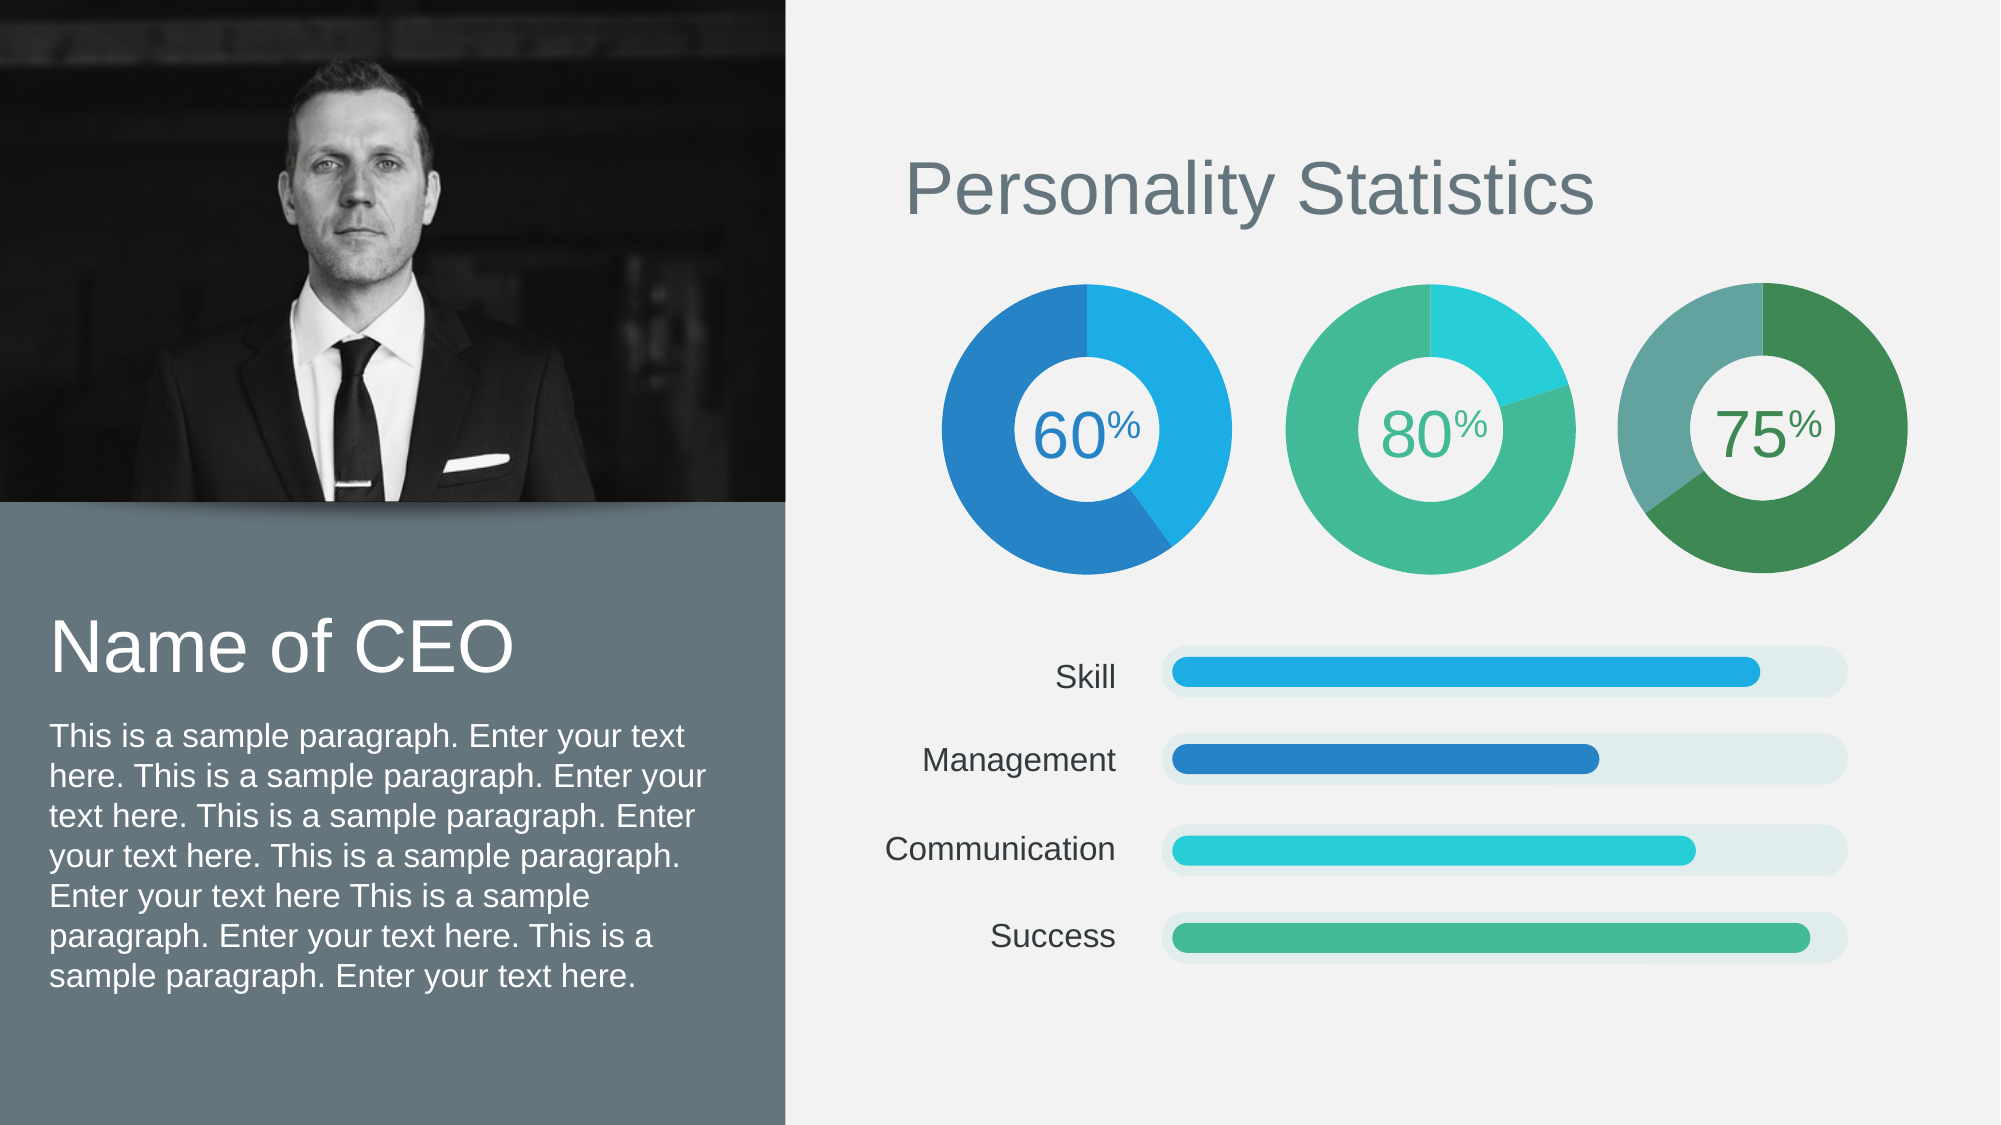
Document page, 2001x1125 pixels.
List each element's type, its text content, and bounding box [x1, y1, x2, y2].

chart [1272, 278, 1589, 581]
text_box Name of CEO [33, 588, 534, 700]
picture [0, 0, 786, 588]
chart [1604, 276, 1921, 580]
text_box [0, 588, 786, 1125]
chart [928, 278, 1246, 581]
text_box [859, 645, 1848, 964]
text_box This is a sample paragraph. Enter your text here. This is a sample paragraph. Enter your text here. This is a sample paragraph. Enter your text here. This is a sample paragraph. Enter your text here This is a sample paragraph. Enter your text here. This is a sample paragraph. Enter your text here. [34, 707, 773, 1002]
text_box Personality Statistics [889, 128, 1822, 242]
